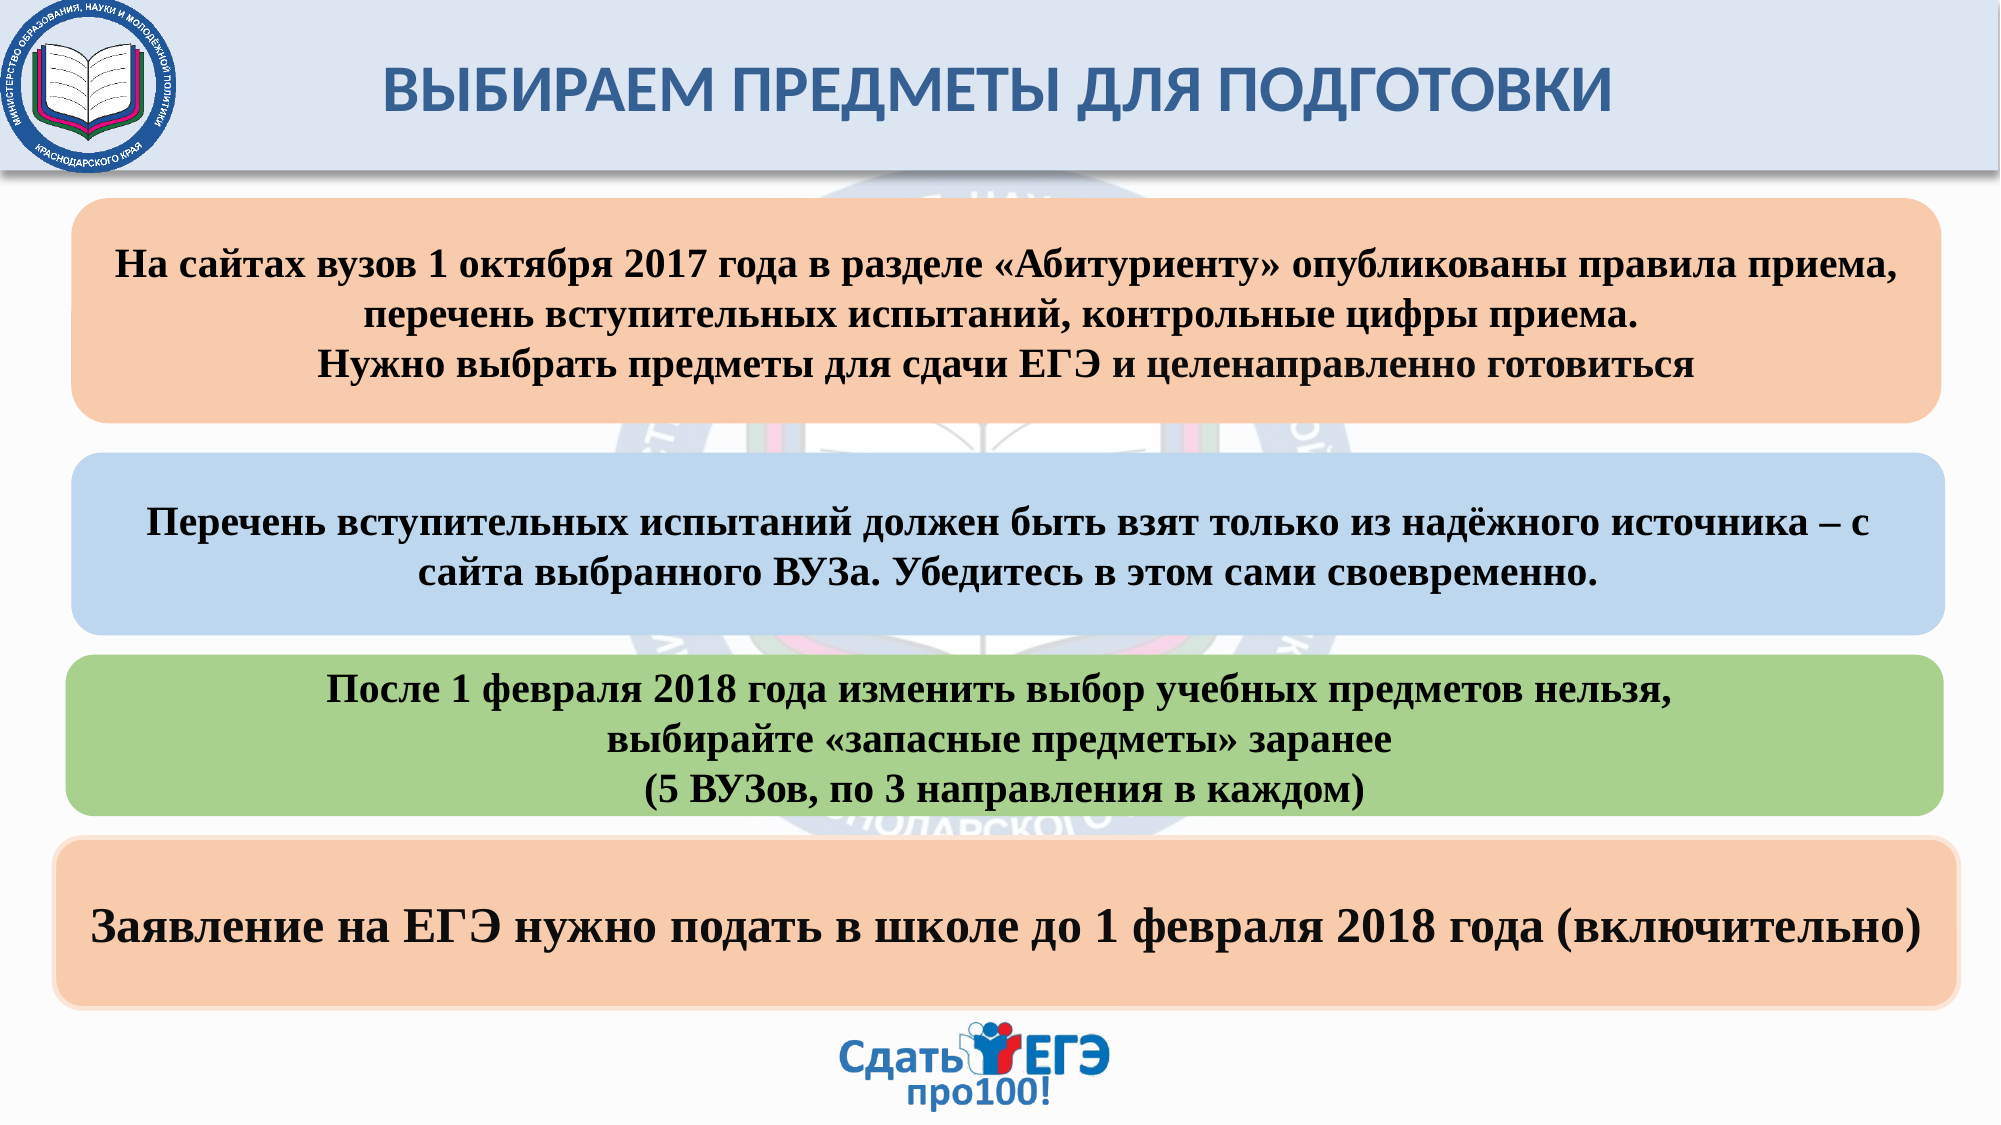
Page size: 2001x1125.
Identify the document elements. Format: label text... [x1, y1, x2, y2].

text_box На сайтах вузов 1 октября 2017 года в разделе «Абитуриенту» опубликованы правила приема, перечень вступительных испытаний, контрольные цифры приема. Нужно выбрать предметы для сдачи ЕГЭ и целенаправленно готовиться [70, 197, 1943, 425]
text_box Перечень вступительных испытаний должен быть взят только из надёжного источника – с сайта выбранного ВУЗа. Убедитесь в этом сами своевременно. [70, 451, 1947, 637]
picture [0, 0, 176, 173]
text_box ВЫБИРАЕМ ПРЕДМЕТЫ ДЛЯ ПОДГОТОВКИ [176, 0, 1999, 171]
picture [837, 1008, 1112, 1116]
text_box Заявление на ЕГЭ нужно подать в школе до 1 февраля 2018 года (включительно) [52, 836, 1960, 1010]
text_box После 1 февраля 2018 года изменить выбор учебных предметов нельзя, выбирайте «запасные предметы» заранее (5 ВУЗов, по 3 направления в каждом) [66, 655, 1943, 815]
